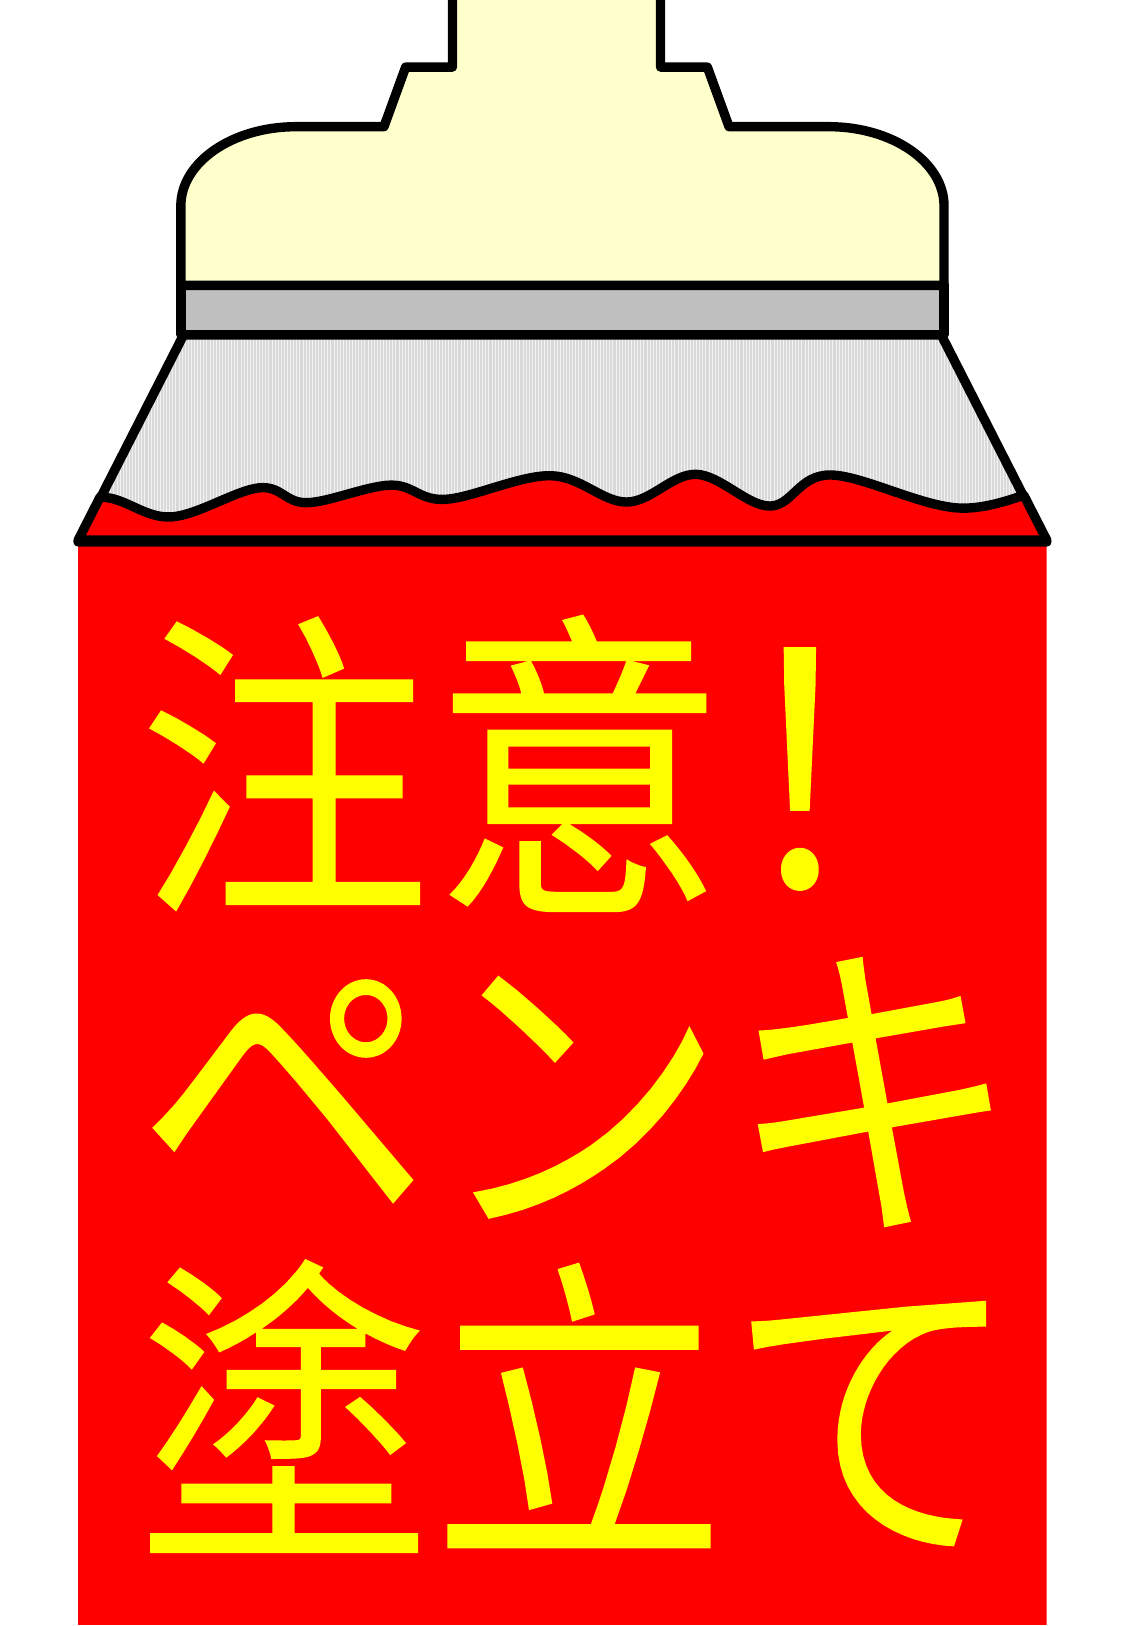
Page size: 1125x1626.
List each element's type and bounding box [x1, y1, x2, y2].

text_box [0, 328, 1125, 1298]
